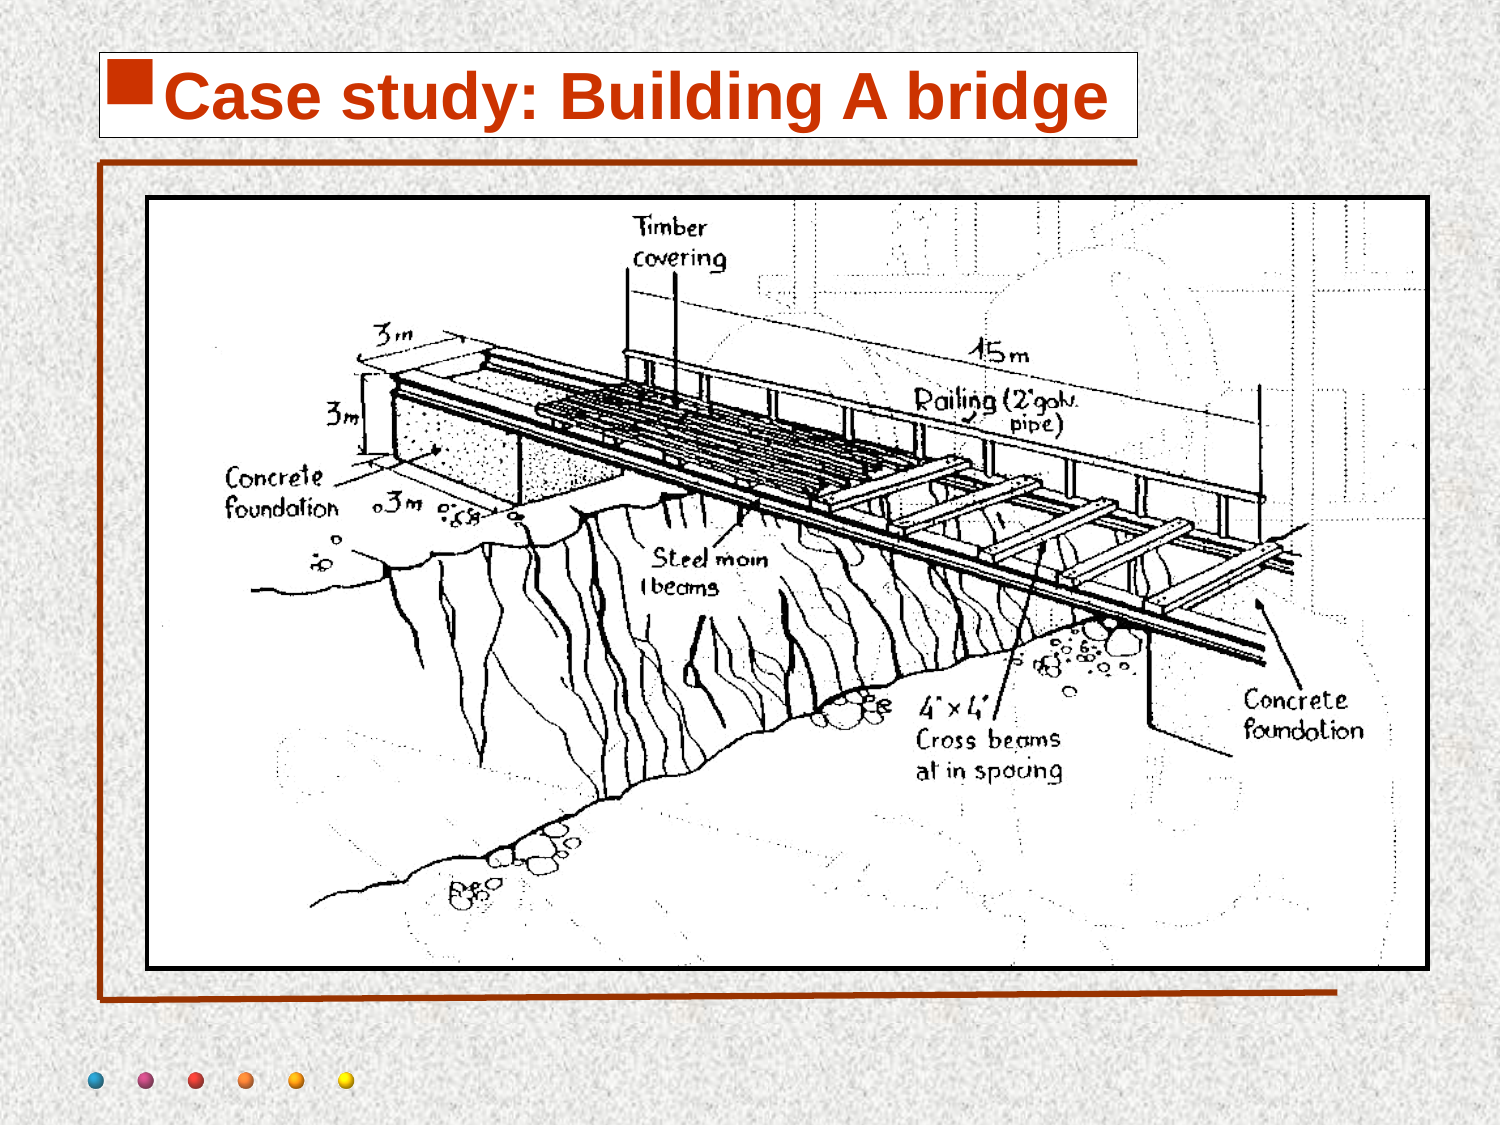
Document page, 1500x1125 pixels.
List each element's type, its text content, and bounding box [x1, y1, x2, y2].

picture [0, 0, 1500, 1125]
title Case study: Building A bridge [99, 52, 1138, 138]
